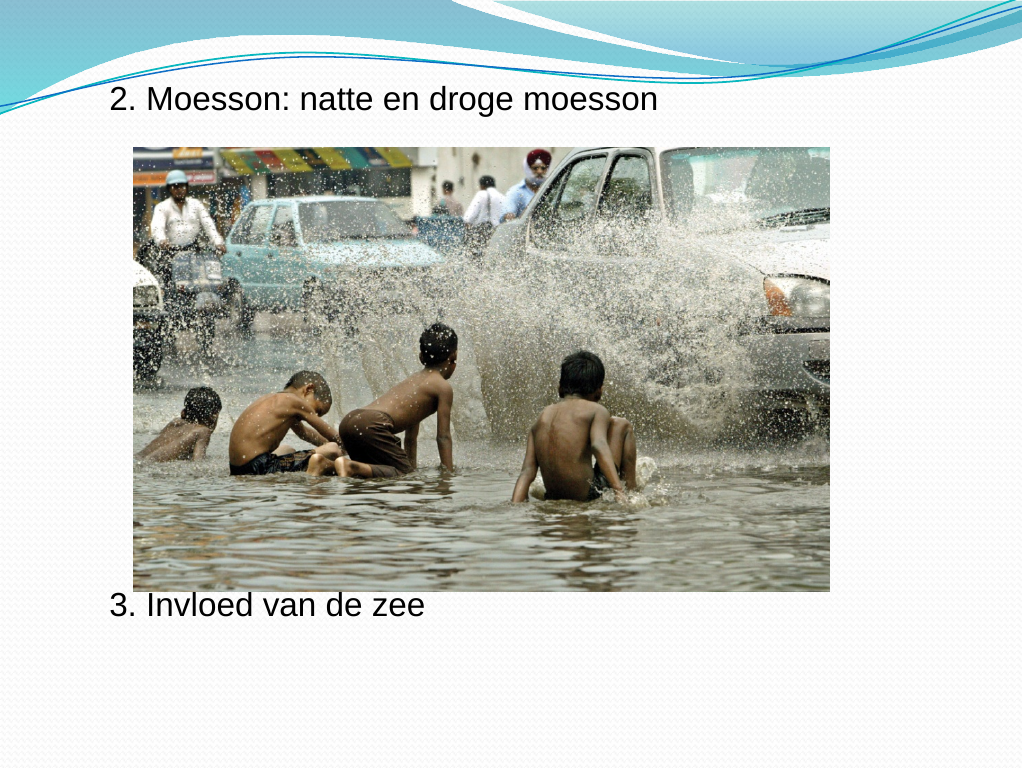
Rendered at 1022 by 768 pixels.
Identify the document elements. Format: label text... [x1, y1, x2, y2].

text_box 2. Moesson: natte en droge moesson 3. Invloed van de zee [109, 76, 937, 623]
picture [132, 147, 830, 592]
